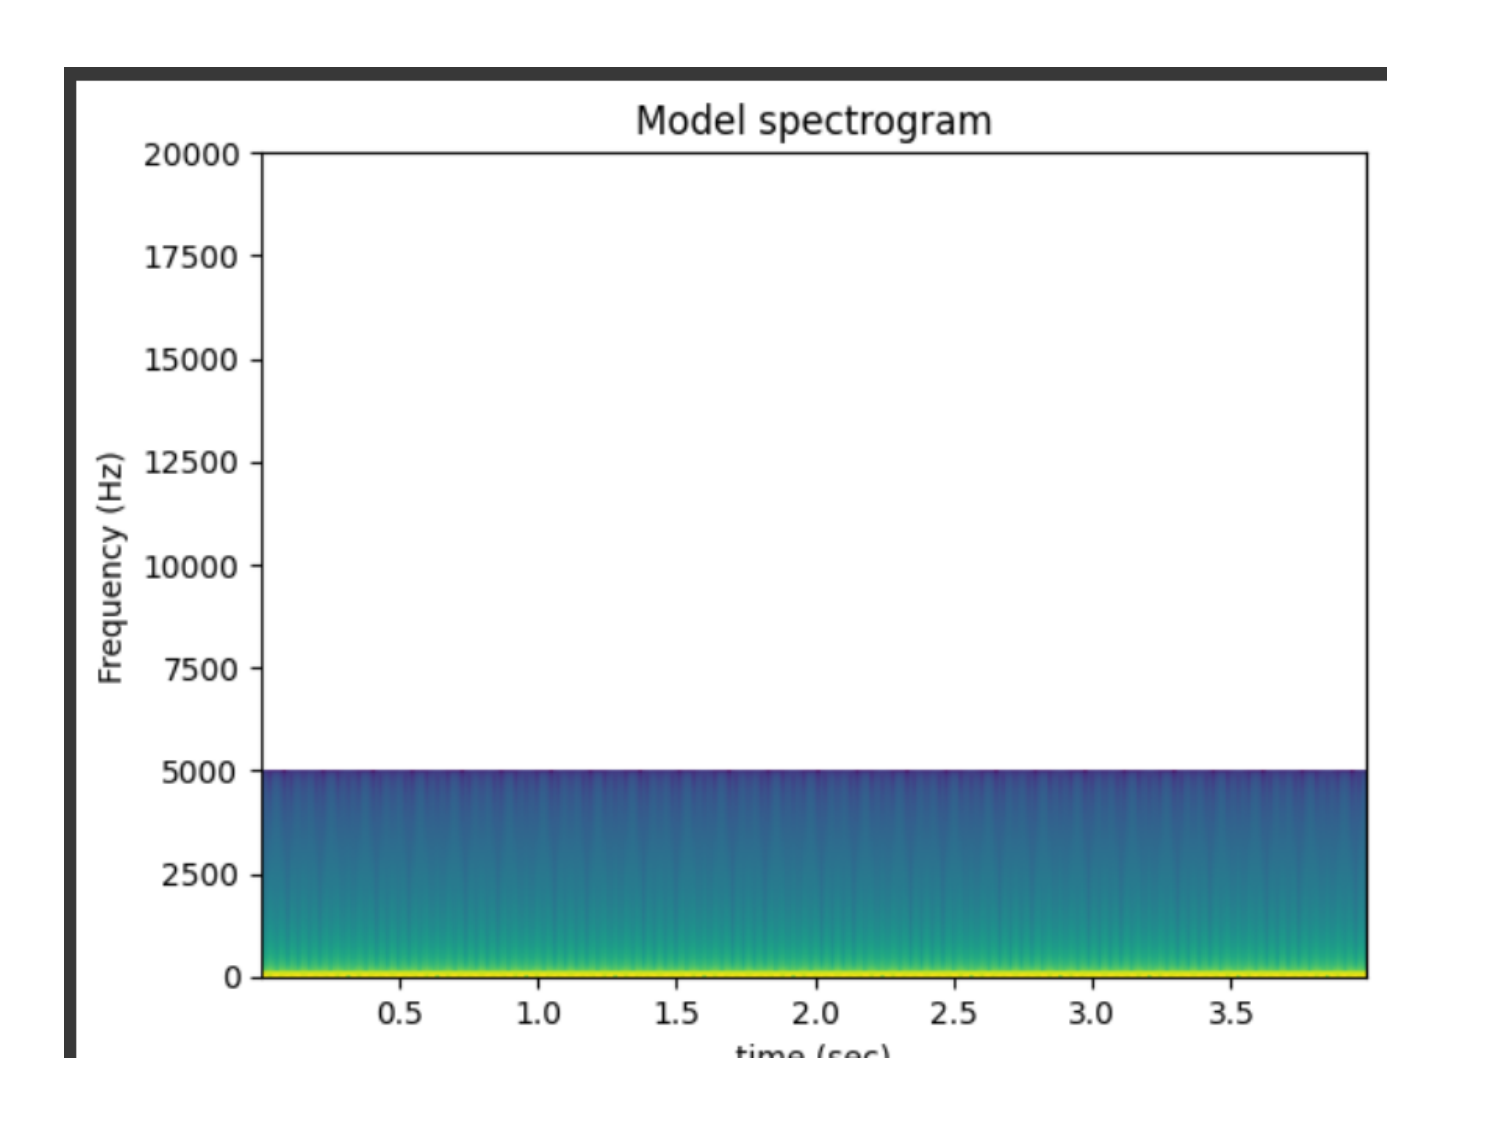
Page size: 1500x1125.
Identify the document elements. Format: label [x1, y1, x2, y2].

picture [64, 67, 1388, 1058]
